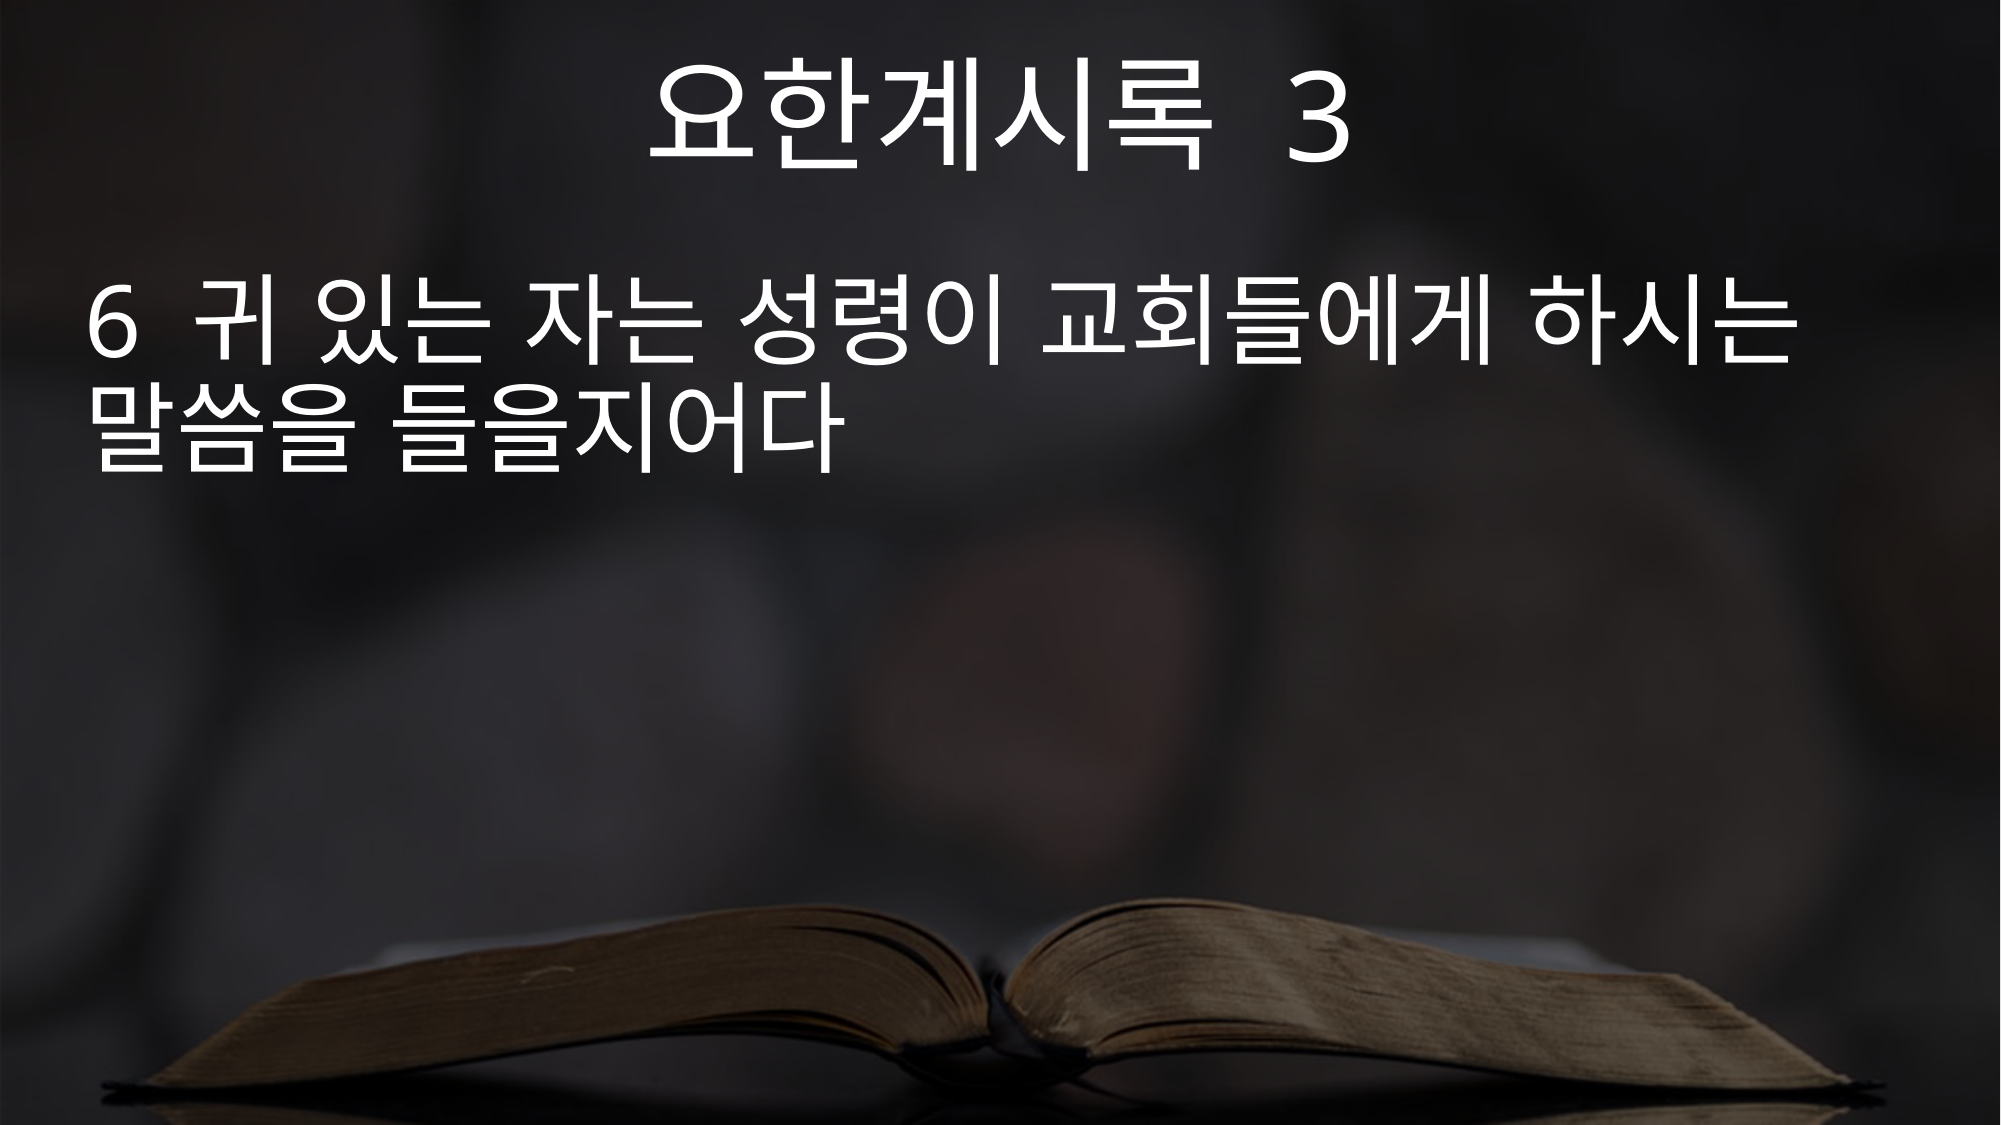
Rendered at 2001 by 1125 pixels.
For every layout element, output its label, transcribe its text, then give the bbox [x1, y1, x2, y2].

footer 요한계시록 3 [0, 32, 2000, 192]
picture [0, 0, 2001, 1125]
list 6 귀 있는 자는 성령이 교회들에게 하시는 말씀을 들을지어다 [69, 263, 1953, 423]
